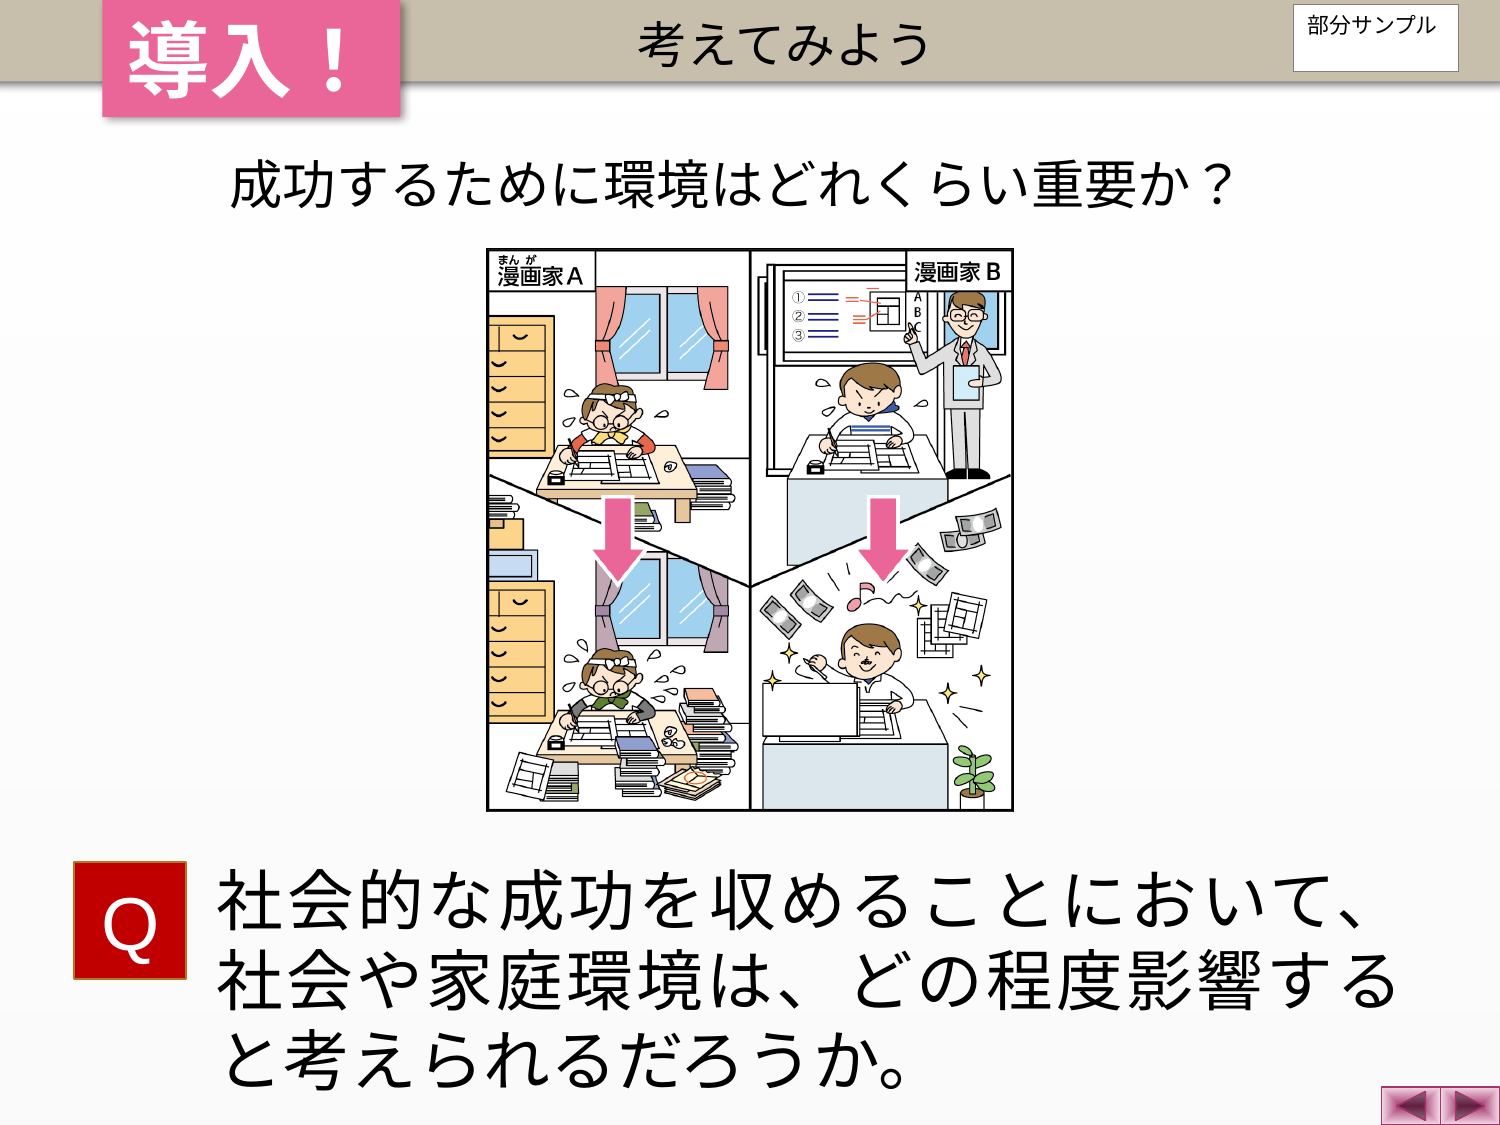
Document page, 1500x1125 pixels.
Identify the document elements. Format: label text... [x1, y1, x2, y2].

text_box [1440, 1086, 1500, 1125]
picture [486, 248, 1014, 812]
text_box [1381, 1086, 1440, 1125]
text_box 社会的な成功を収めることにおいて、社会や家庭環境は、どの程度影響すると考えられるだろうか。 [211, 858, 1411, 997]
title 成功するために環境はどれくらい重要か？ [159, 143, 1342, 262]
text_box 部分サンプル [1293, 4, 1459, 72]
text_box Q [73, 861, 187, 980]
